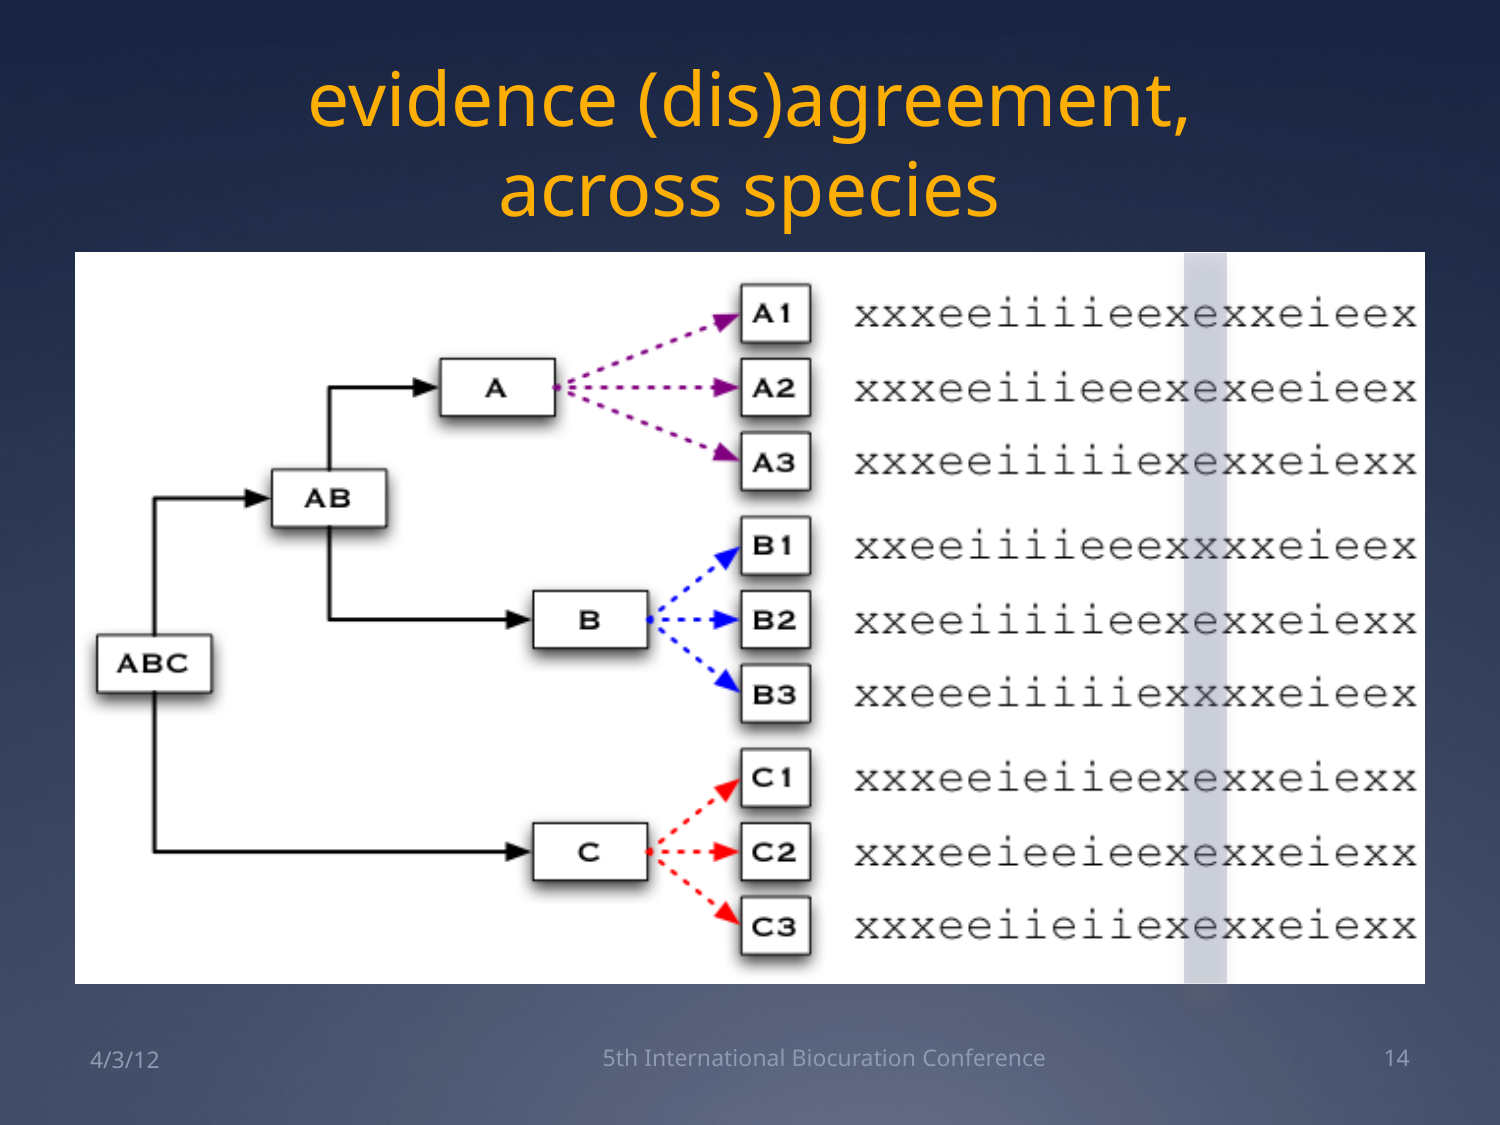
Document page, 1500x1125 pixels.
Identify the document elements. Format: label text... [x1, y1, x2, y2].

picture [73, 251, 1426, 985]
title evidence (dis)agreement, across species [100, 43, 1400, 174]
footer 5th International Biocuration Conference [361, 1029, 1288, 1090]
slide_number 14 [1325, 1029, 1425, 1090]
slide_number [75, 1029, 338, 1090]
